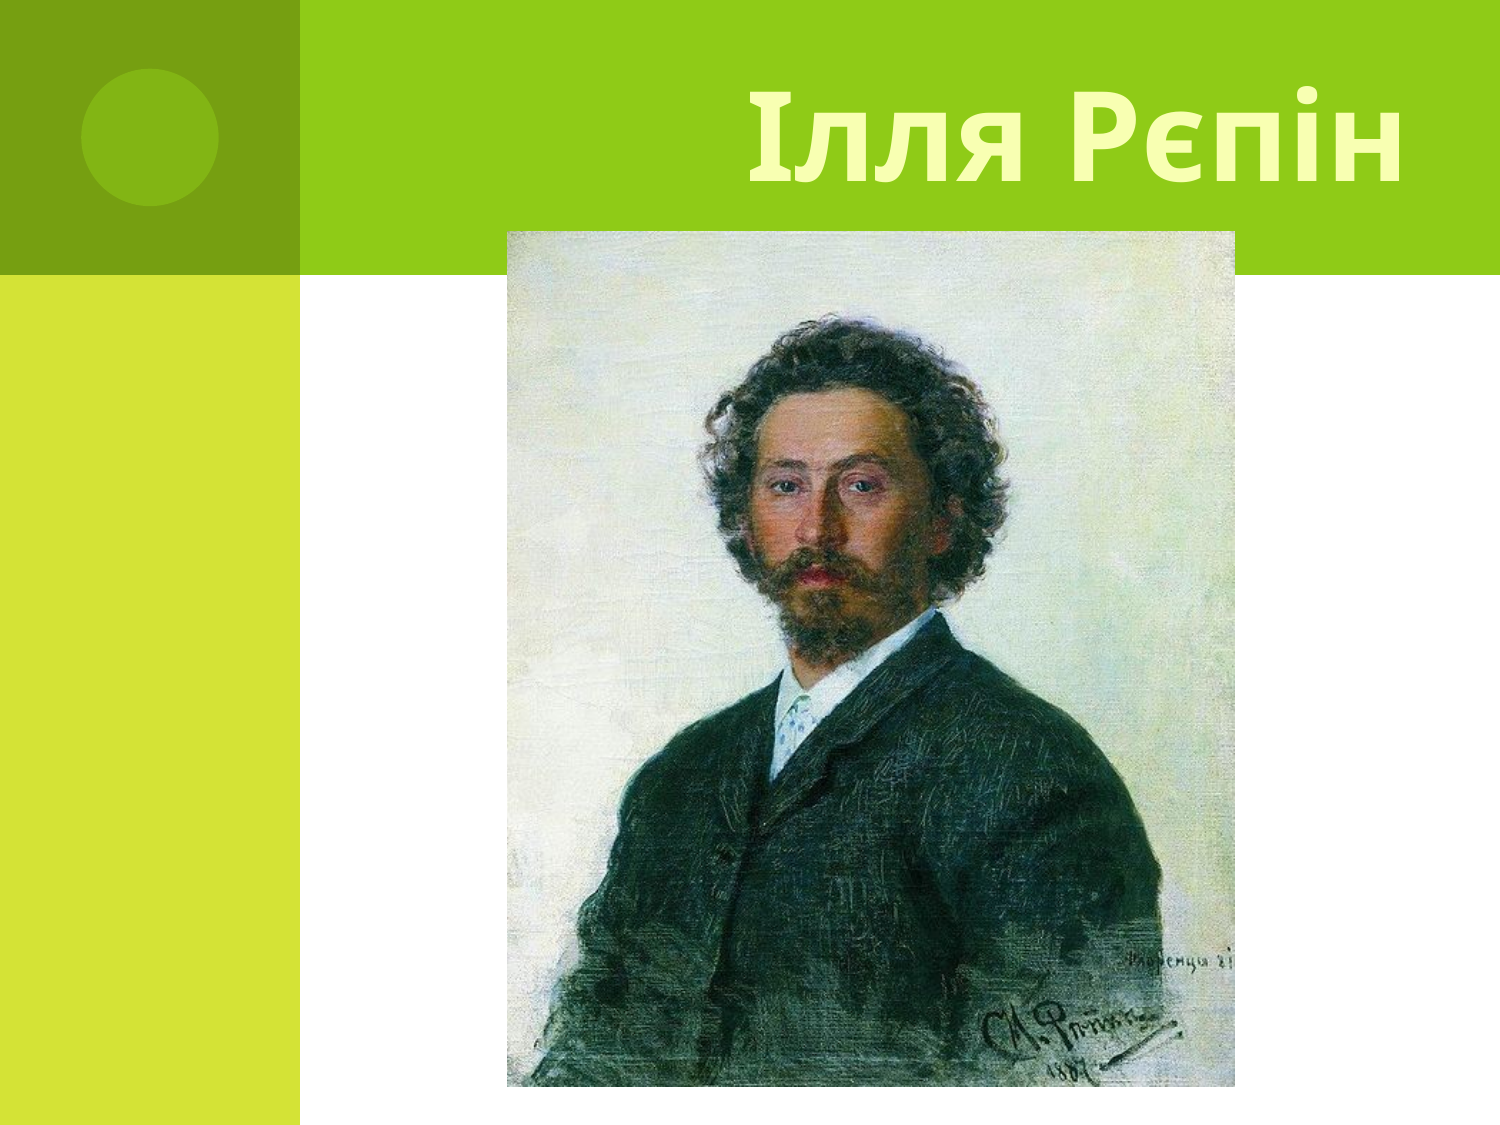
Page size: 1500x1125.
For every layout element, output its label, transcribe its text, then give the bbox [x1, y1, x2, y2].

picture [507, 231, 1235, 1087]
title Ілля Рєпін [400, 37, 1425, 225]
